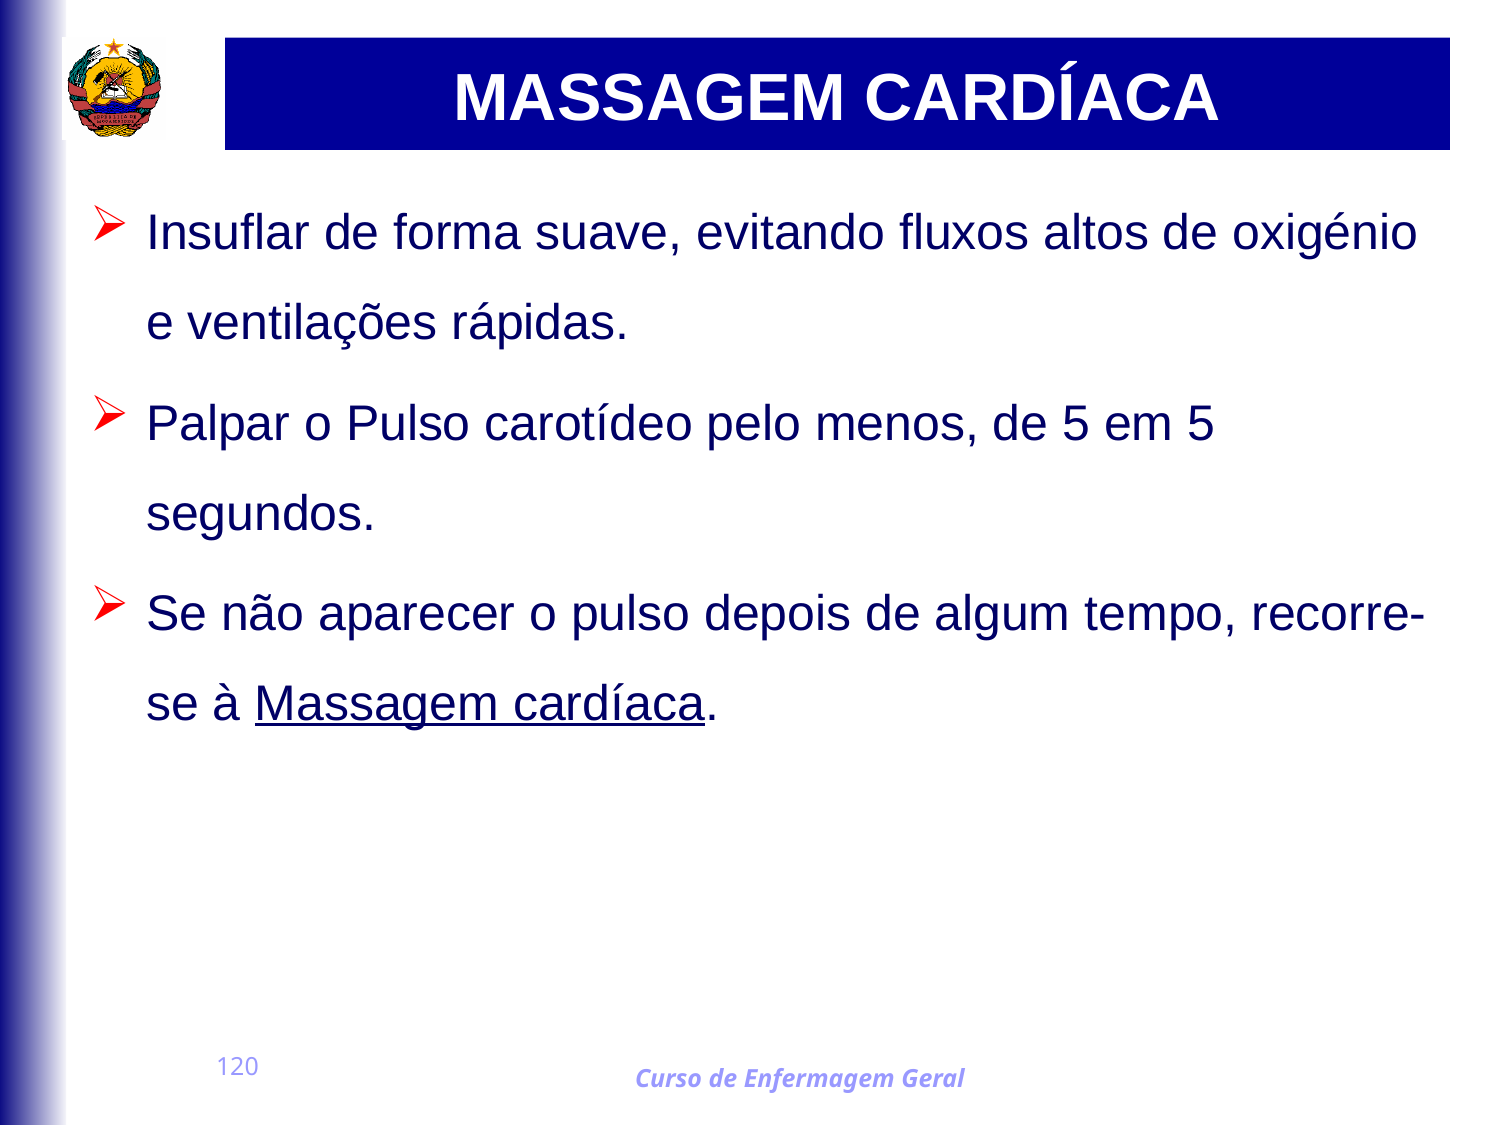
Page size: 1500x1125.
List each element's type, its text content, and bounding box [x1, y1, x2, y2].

slide_number 120 [62, 1037, 413, 1098]
list Insuflar de forma suave, evitando fluxos altos de oxigénio e ventilações rápidas. Palpar o Pulso carotídeo pelo menos, de 5 em 5 segundos. Se não aparecer o pulso depois de algum tempo, recorre-se à Massagem cardíaca. [74, 162, 1451, 988]
title MASSAGEM CARDÍACA [224, 37, 1451, 151]
footer Curso de Enfermagem Geral [499, 1049, 1101, 1101]
